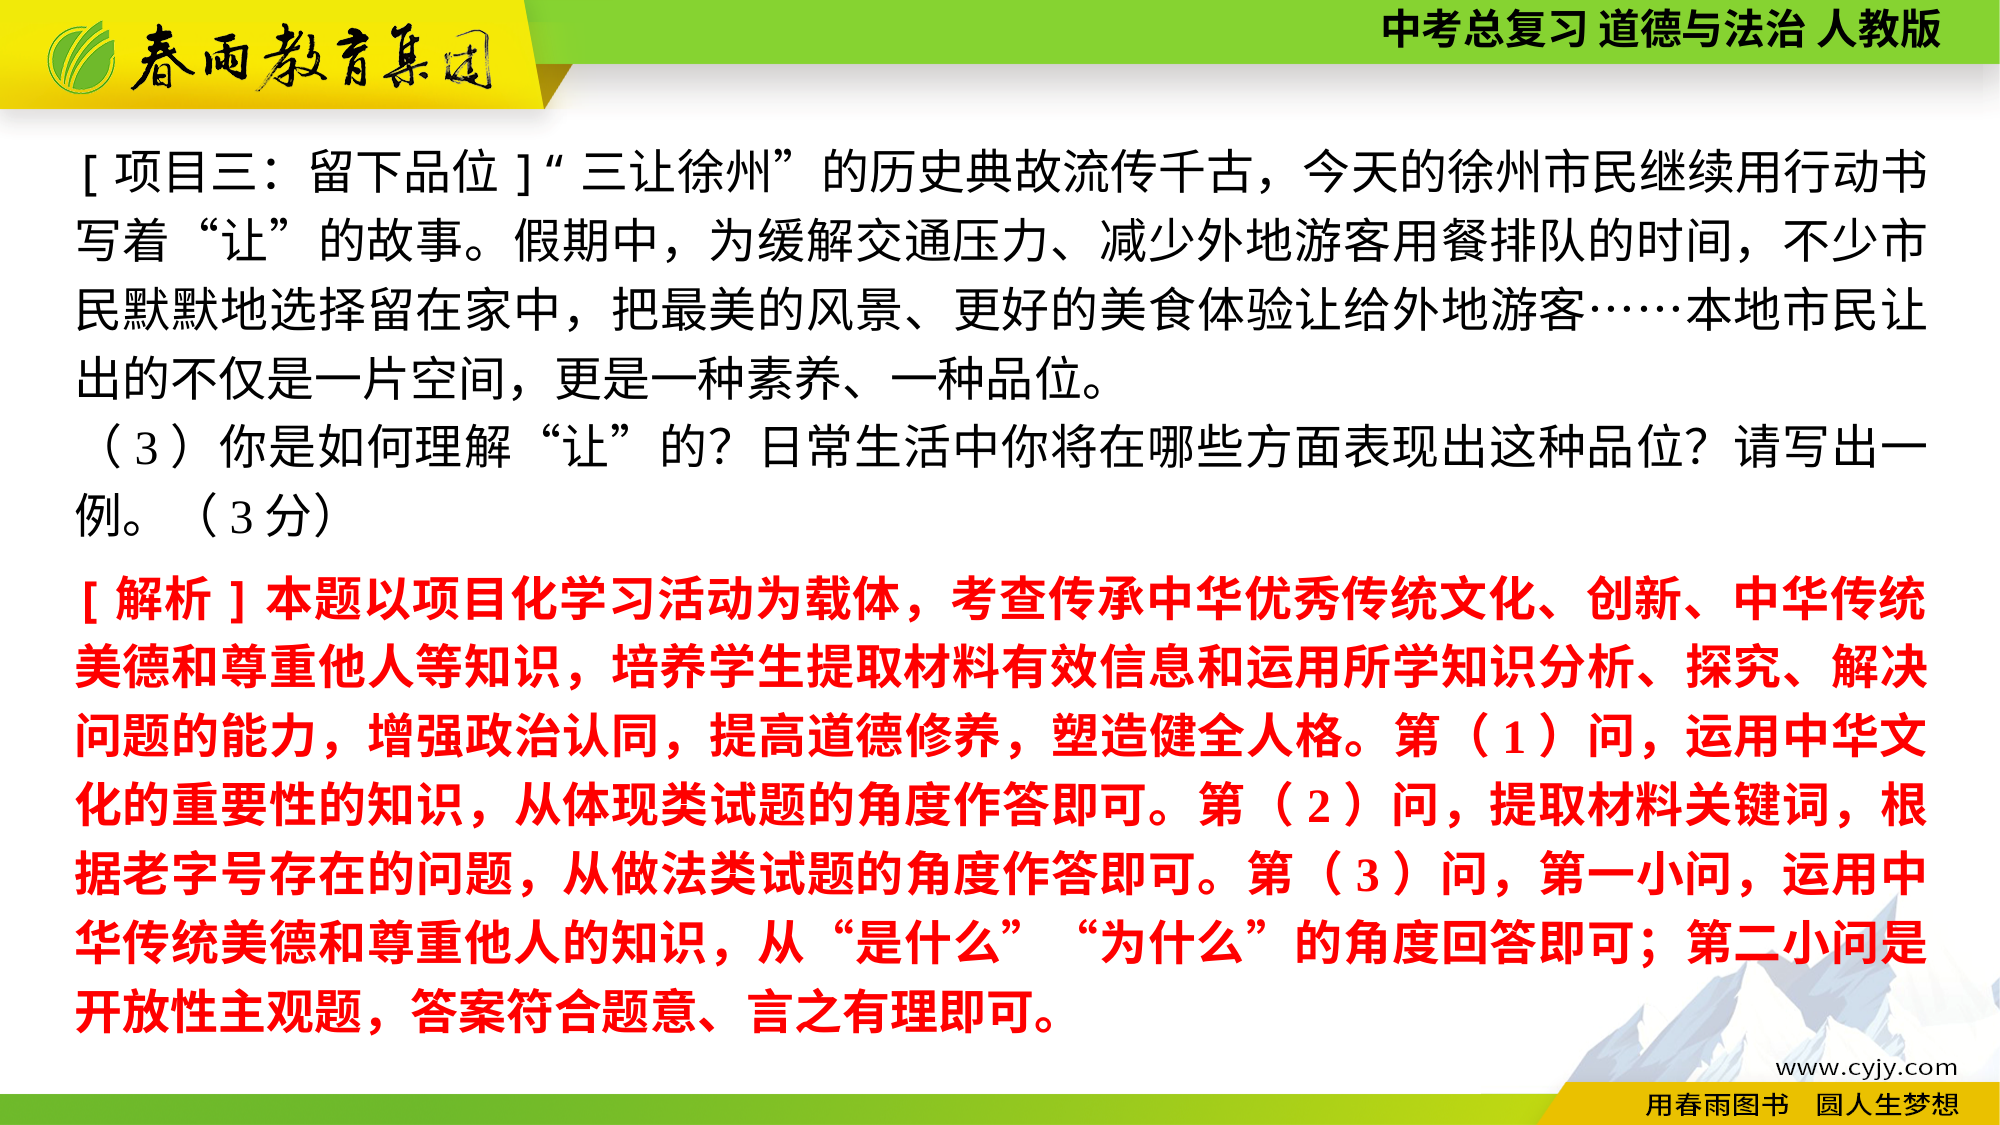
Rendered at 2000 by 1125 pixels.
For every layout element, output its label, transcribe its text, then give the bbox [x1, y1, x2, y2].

list [项目三：留下品位]“三让徐州”的历史典故流传千古，今天的徐州市民继续用行动书写着“让”的故事。假期中，为缓解交通压力、减少外地游客用餐排队的时间，不少市民默默地选择留在家中，把最美的风景、更好的美食体验让给外地游客……本地市民让出的不仅是一片空间，更是一种素养、一种品位。 （3）你是如何理解“让”的？日常生活中你将在哪些方面表现出这种品位？请写出一例。（3分） [59, 122, 1944, 549]
picture [0, 0, 2000, 1125]
text_box [解析]本题以项目化学习活动为载体，考查传承中华优秀传统文化、创新、中华传统美德和尊重他人等知识，培养学生提取材料有效信息和运用所学知识分析、探究、解决问题的能力，增强政治认同，提高道德修养，塑造健全人格。第（1）问，运用中华文化的重要性的知识，从体现类试题的角度作答即可。第（2）问，提取材料关键词，根据老字号存在的问题，从做法类试题的角度作答即可。第（3）问，第一小问，运用中华传统美德和尊重他人的知识，从“是什么”“为什么”的角度回答即可；第二小问是开放性主观题，答案符合题意、言之有理即可。 [59, 549, 1944, 1047]
